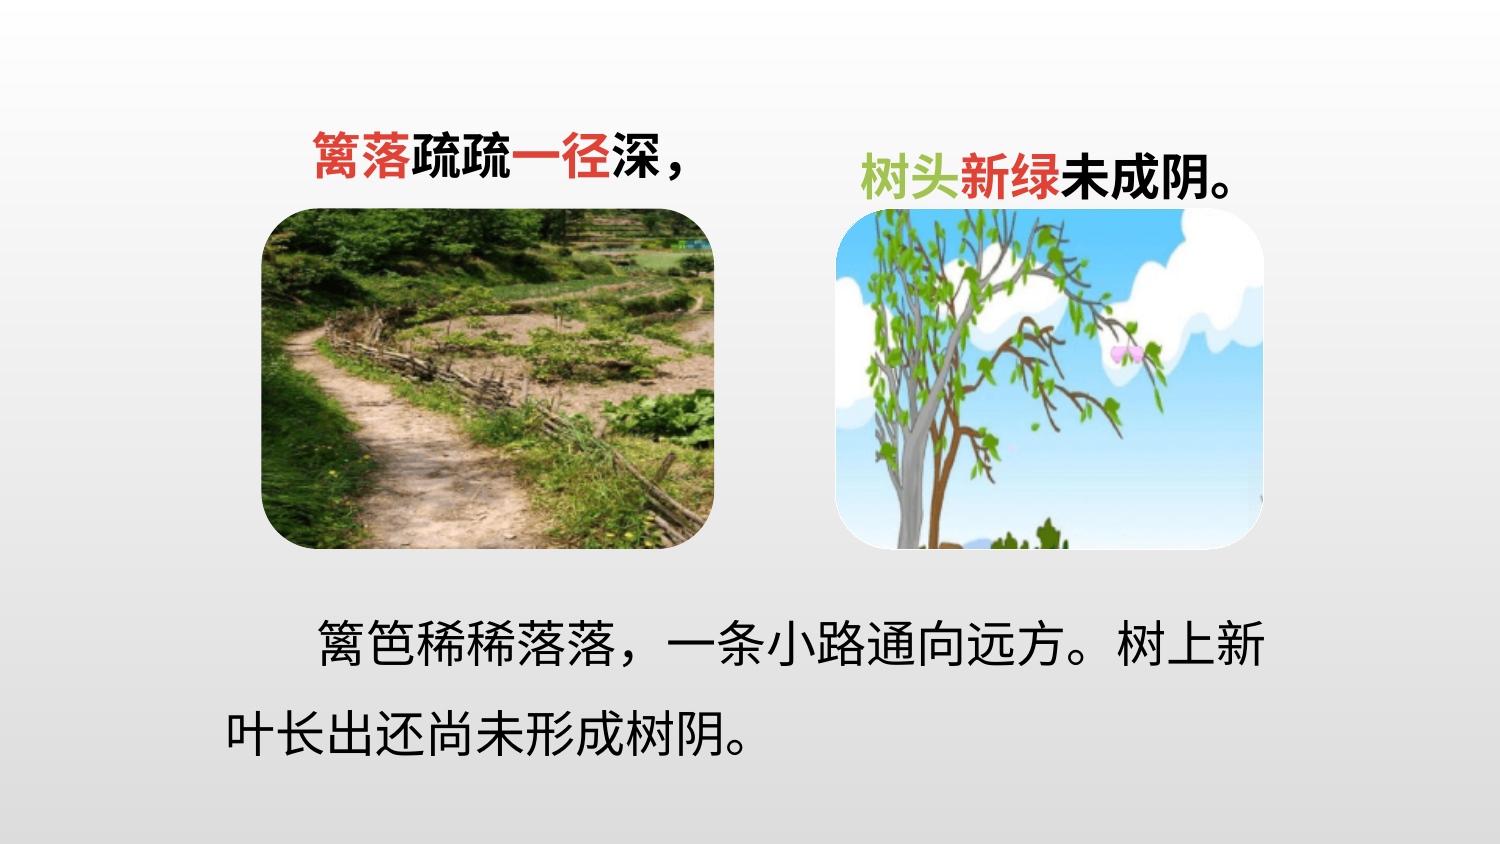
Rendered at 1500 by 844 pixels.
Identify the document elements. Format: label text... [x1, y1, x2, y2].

text_box 篱笆稀稀落落，一条小路通向远方。树上新叶长出还尚未形成树阴。 [214, 576, 1310, 769]
text_box 篱落疏疏一径深， [277, 119, 724, 191]
picture [835, 208, 1264, 550]
text_box 树头新绿未成阴。 [849, 80, 1301, 212]
picture [261, 208, 715, 549]
